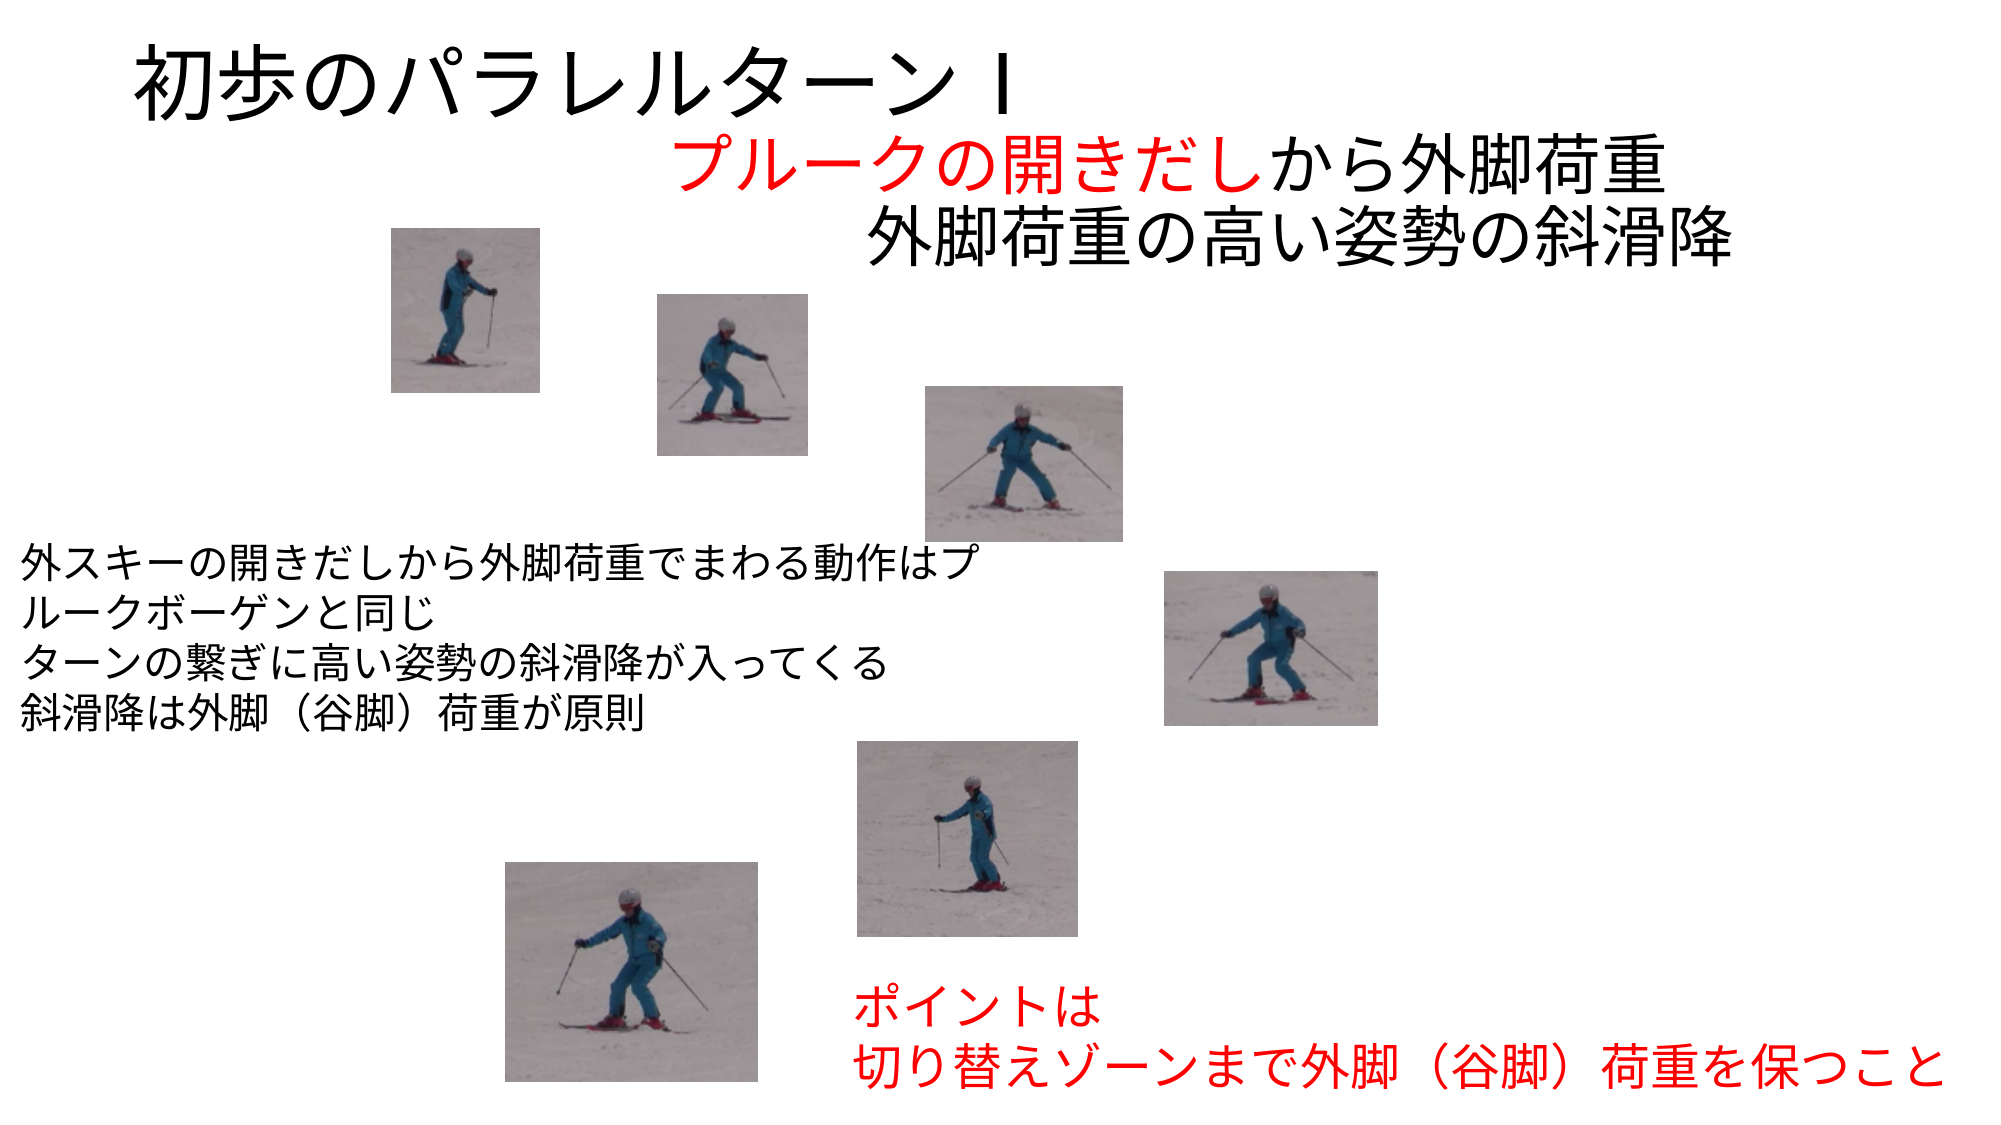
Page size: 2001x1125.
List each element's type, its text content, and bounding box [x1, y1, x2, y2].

picture [857, 741, 1079, 937]
picture [1164, 571, 1378, 726]
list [391, 228, 540, 393]
picture [657, 294, 808, 456]
text_box ポイントは 切り替えゾーンまで外脚（谷脚）荷重を保つこと [837, 968, 1969, 1103]
picture [925, 386, 1123, 542]
text_box 外スキーの開きだしから外脚荷重でまわる動作はプルークボーゲンと同じ ターンの繋ぎに高い姿勢の斜滑降が入ってくる 斜滑降は外脚（谷脚）荷重が原則 [5, 529, 1006, 744]
title 初歩のパラレルターンⅠ プルークの開きだしから外脚荷重 外脚荷重の高い姿勢の斜滑降 [50, 0, 1945, 319]
picture [505, 862, 758, 1082]
